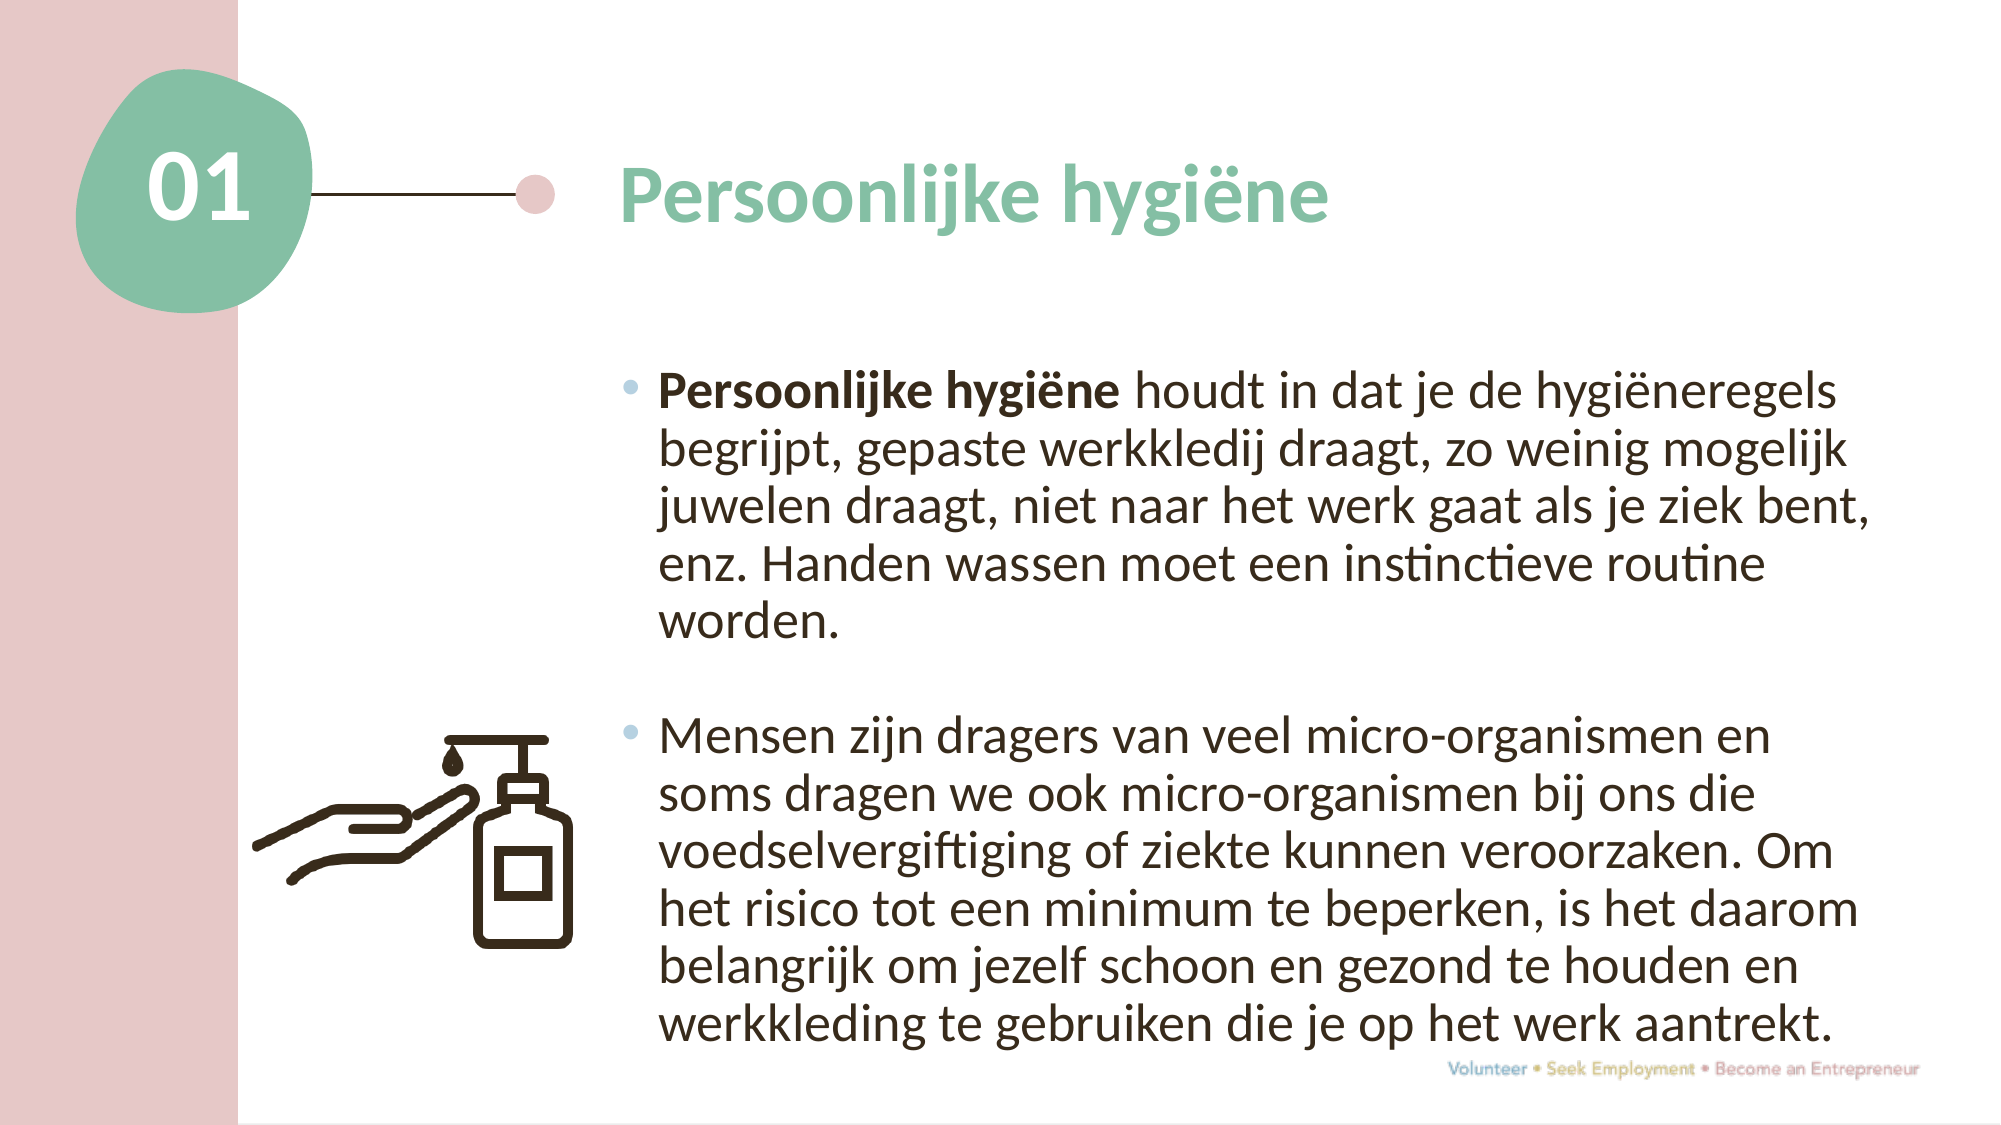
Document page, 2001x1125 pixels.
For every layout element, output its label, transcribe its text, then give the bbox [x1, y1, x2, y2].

text_box [87, 264, 287, 314]
picture [1418, 1046, 1971, 1103]
text_box Persoonlijke hygiëne houdt in dat je de hygiëneregels begrijpt, gepaste werkkledij draagt, zo weinig mogelijk juwelen draagt, niet naar het werk gaat als je ziek bent, enz. Handen wassen moet een instinctieve routine worden. Mensen zijn dragers van veel micro-organismen en soms dragen we ook micro-organismen bij ons die voedselvergiftiging of ziekte kunnen veroorzaken. Om het risico tot een minimum te beperken, is het daarom belangrijk om jezelf schoon en gezond te houden en werkkleding te gebruiken die je op het werk aantrekt. [606, 354, 1908, 868]
picture [246, 674, 578, 1006]
text_box [514, 173, 556, 216]
text_box [0, 0, 239, 1125]
text_box Persoonlijke hygiëne [604, 147, 1865, 255]
text_box [107, 69, 302, 123]
text_box 01 [73, 123, 328, 264]
